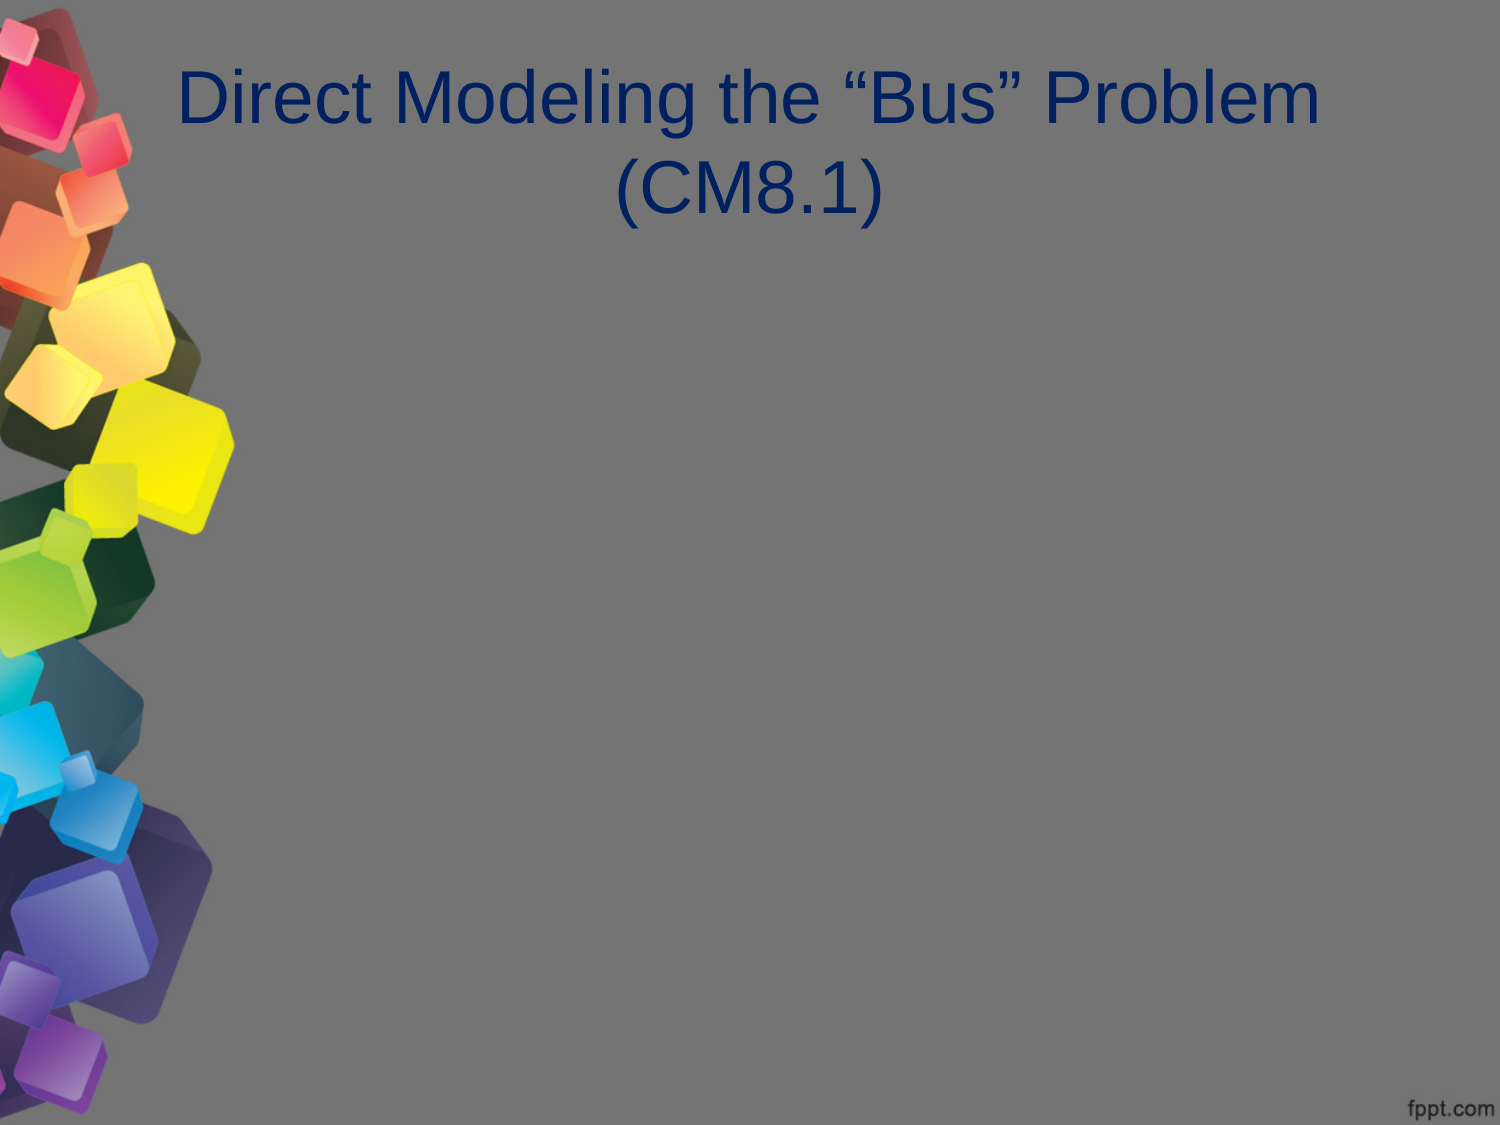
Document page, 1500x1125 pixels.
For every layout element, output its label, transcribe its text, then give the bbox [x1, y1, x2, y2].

title Direct Modeling the “Bus” Problem (CM8.1) [74, 44, 1426, 233]
picture [0, 0, 1500, 1125]
picture [0, 797, 7, 815]
